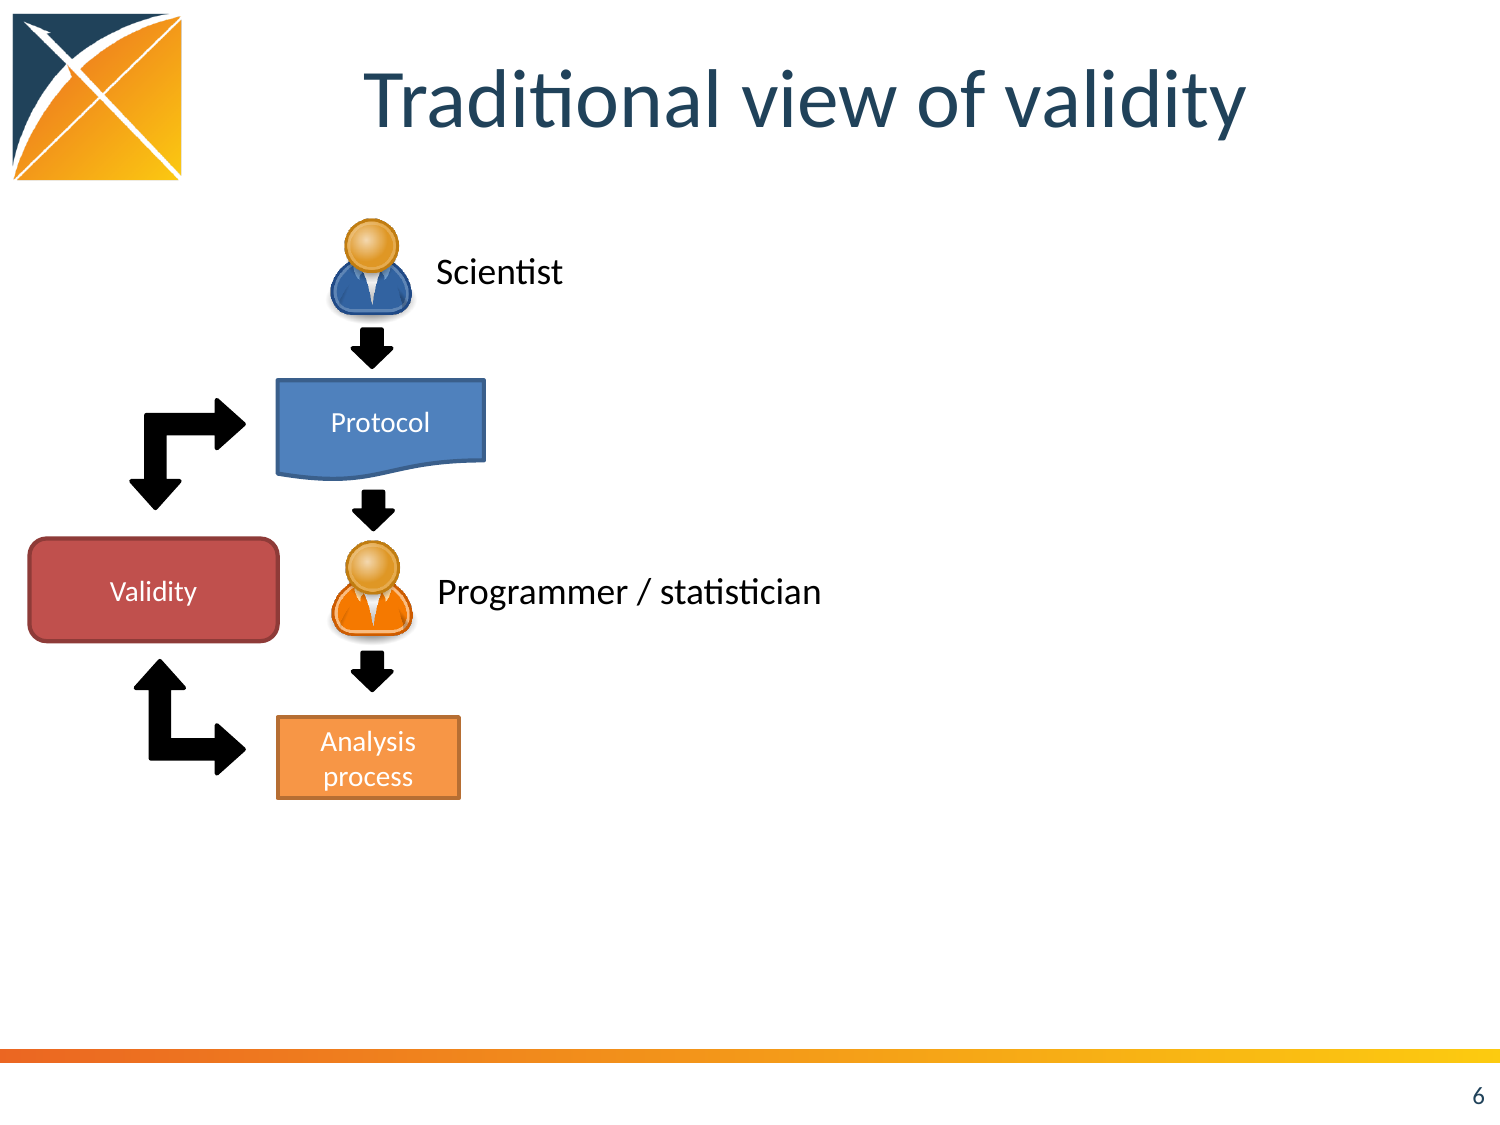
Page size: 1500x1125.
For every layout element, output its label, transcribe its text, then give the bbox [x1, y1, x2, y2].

text_box Validity [27, 536, 280, 644]
text_box [133, 658, 246, 776]
text_box Protocol [275, 378, 486, 481]
picture [312, 531, 432, 652]
text_box [352, 489, 395, 530]
text_box Scientist [436, 239, 579, 300]
text_box Analysis process [276, 715, 461, 800]
text_box [350, 658, 394, 693]
slide_number 6 [1149, 1065, 1500, 1125]
picture [0, 0, 206, 200]
title Traditional view of validity [187, 24, 1425, 163]
picture [311, 210, 431, 330]
text_box [350, 339, 394, 370]
text_box Programmer / statistician [435, 559, 838, 620]
text_box [129, 398, 246, 511]
